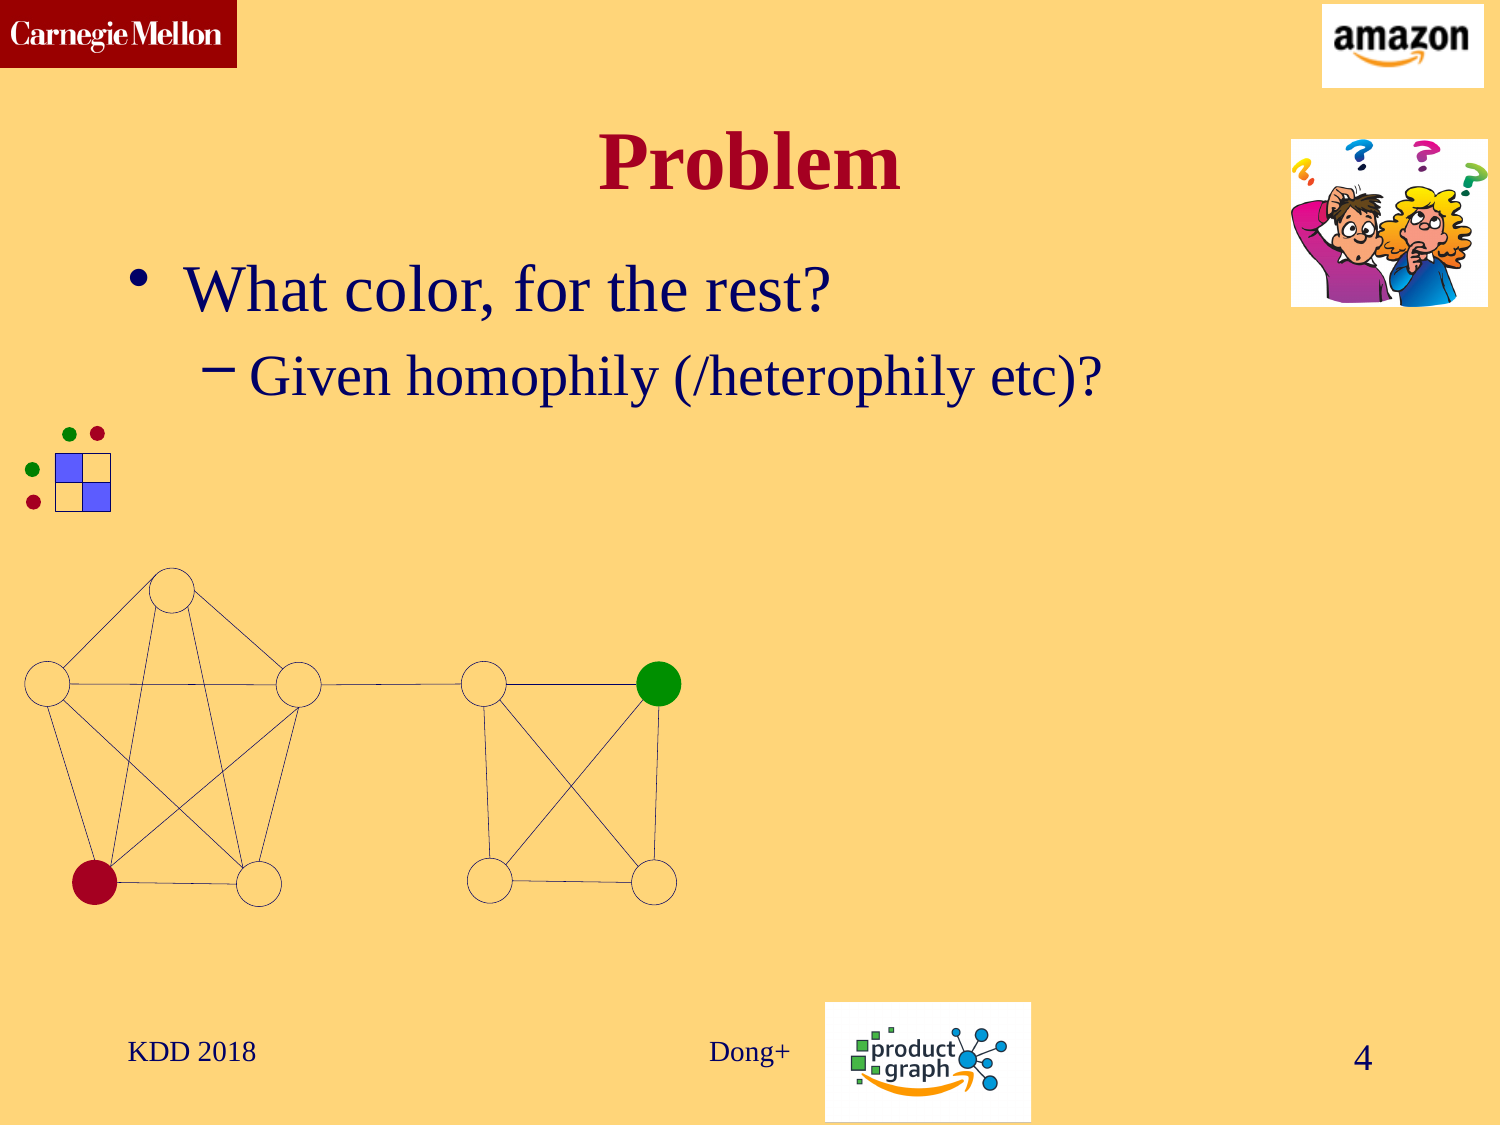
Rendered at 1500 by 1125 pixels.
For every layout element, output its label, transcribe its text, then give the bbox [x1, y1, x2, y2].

list What color, for the rest? Given homophily (/heterophily etc)? [112, 237, 1168, 1001]
footer Dong+ [512, 1024, 988, 1101]
picture [0, 0, 237, 68]
slide_number 4 [1074, 1024, 1388, 1101]
title Problem [112, 99, 1388, 213]
picture [1291, 139, 1489, 307]
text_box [24, 425, 111, 512]
picture [1322, 4, 1484, 88]
slide_number KDD 2018 [112, 1024, 426, 1101]
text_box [24, 567, 682, 907]
